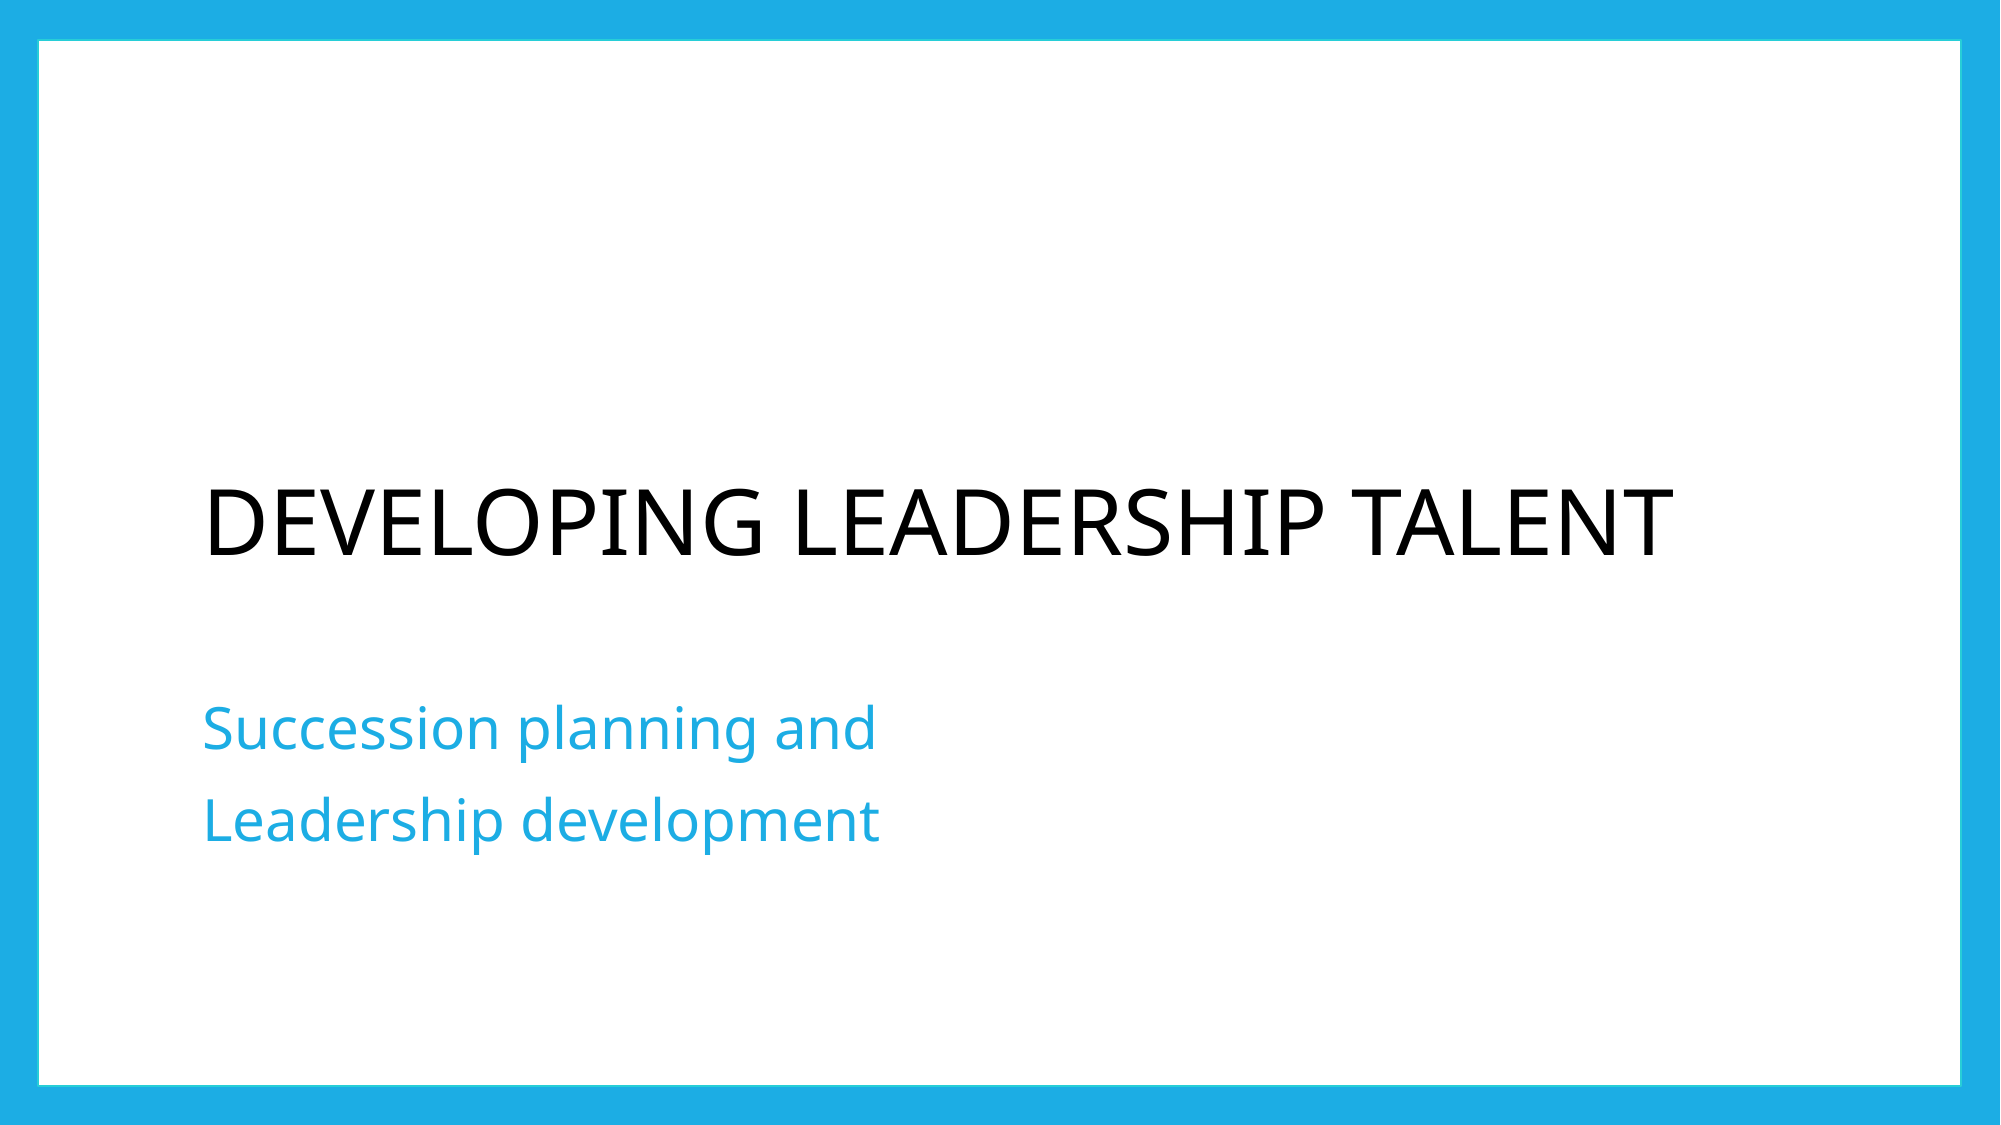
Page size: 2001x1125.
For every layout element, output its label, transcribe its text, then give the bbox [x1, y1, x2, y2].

title Developing Leadership Talent [187, 87, 1811, 691]
text_box [36, 38, 1963, 1088]
text_box [0, 0, 2000, 1125]
subtitle Succession planning and Leadership development [187, 691, 1811, 963]
